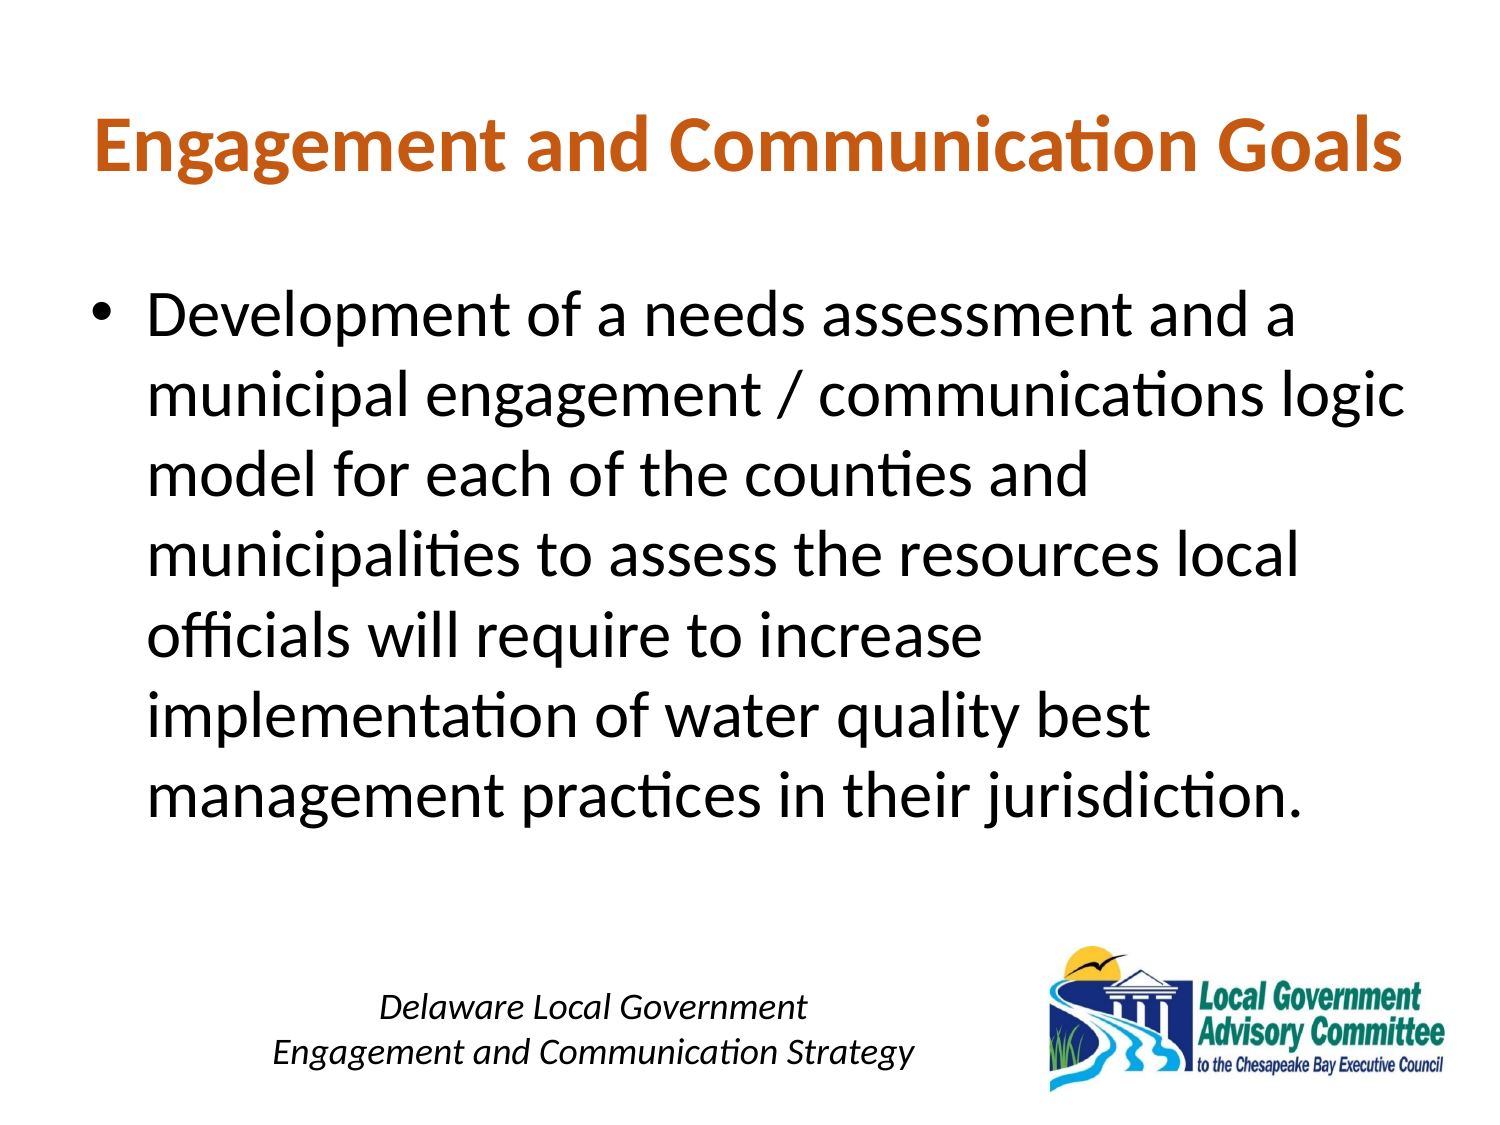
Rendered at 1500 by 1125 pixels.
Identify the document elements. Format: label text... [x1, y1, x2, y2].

text_box Delaware Local Government Engagement and Communication Strategy [176, 974, 1020, 1080]
title Engagement and Communication Goals [32, 45, 1468, 233]
picture [1048, 946, 1445, 1092]
list Development of a needs assessment and a municipal engagement / communications logic model for each of the counties and municipalities to assess the resources local officials will require to increase implementation of water quality best management practices in their jurisdiction. [75, 262, 1425, 917]
